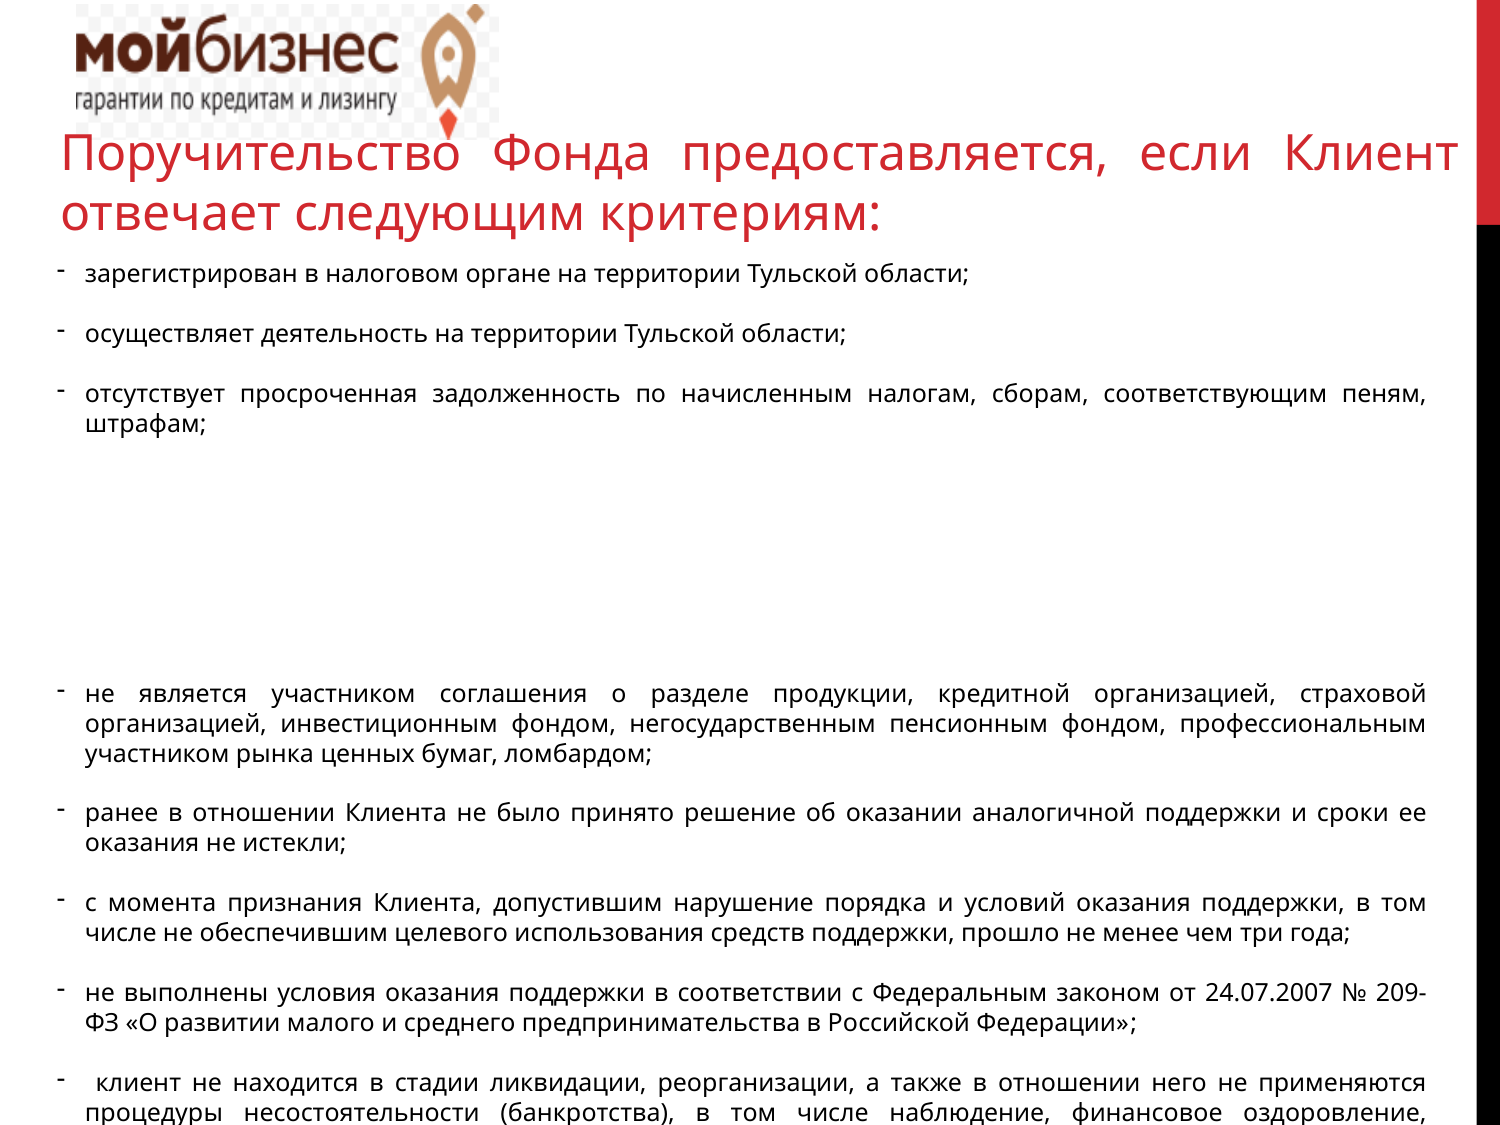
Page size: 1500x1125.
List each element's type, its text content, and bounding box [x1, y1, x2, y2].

text_box Поручительство Фонда предоставляется, если Клиент отвечает следующим критериям: [45, 113, 1475, 287]
text_box зарегистрирован в налоговом органе на территории Тульской области; осуществляет деятельность на территории Тульской области; отсутствует просроченная задолженность по начисленным налогам, сборам, соответствующим пеням, штрафам; не является участником соглашения о разделе продукции, кредитной организацией, страховой организацией, инвестиционным фондом, негосударственным пенсионным фондом, профессиональным участником рынка ценных бумаг, ломбардом; ранее в отношении Клиента не было принято решение об оказании аналогичной поддержки и сроки ее оказания не истекли; с момента признания Клиента, допустившим нарушение порядка и условий оказания поддержки, в том числе не обеспечившим целевого использования средств поддержки, прошло не менее чем три года; не выполнены условия оказания поддержки в соответствии с Федеральным законом от 24.07.2007 № 209-ФЗ «О развитии малого и среднего предпринимательства в Российской Федерации»; клиент не находится в стадии ликвидации, реорганизации, а также в отношении него не применяются процедуры несостоятельности (банкротства), в том числе наблюдение, финансовое оздоровление, внешнее управление, конкурсное производство либо санкции в виде аннулирования или приостановления действия лицензии (в случае, если деятельность подлежит лицензированию); [42, 250, 1444, 1125]
picture [76, 4, 500, 141]
